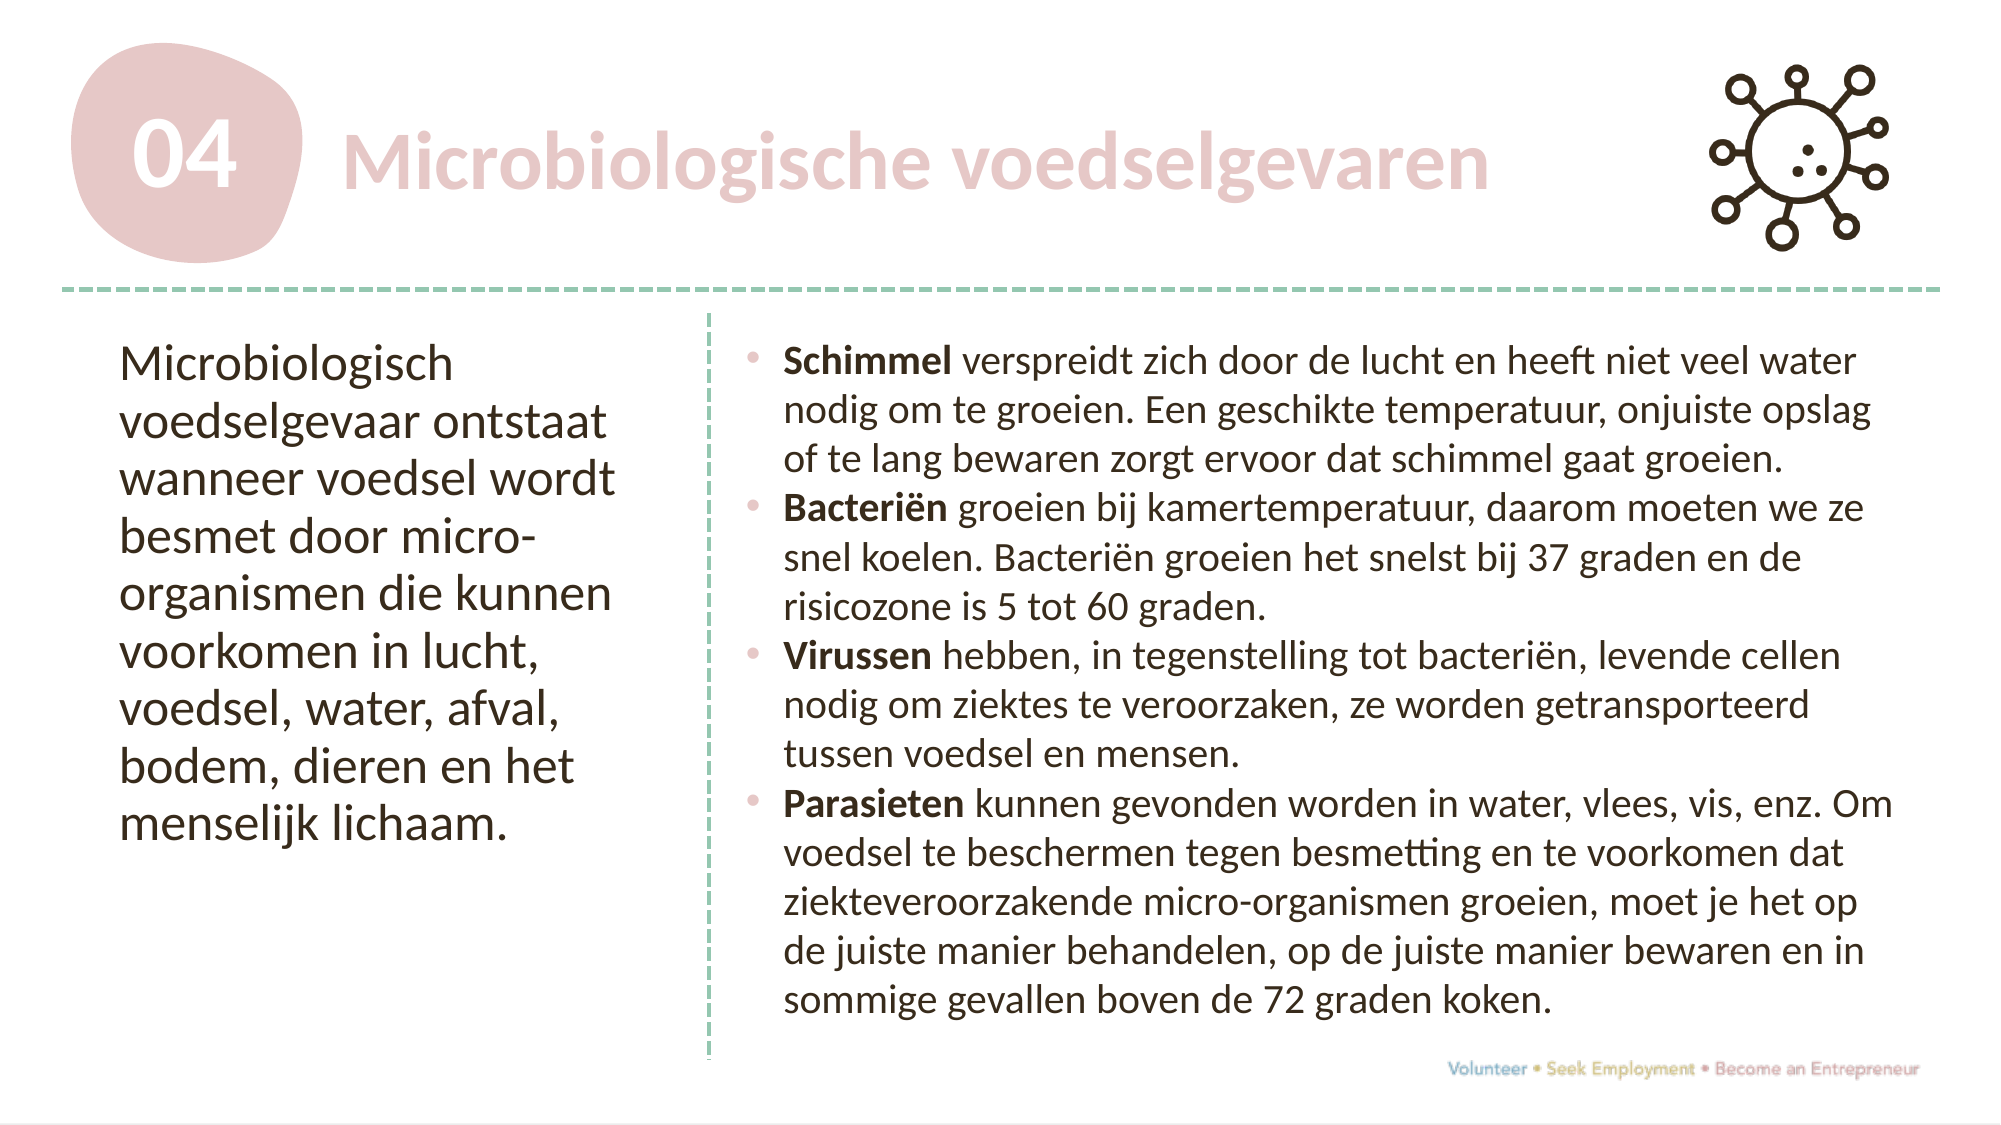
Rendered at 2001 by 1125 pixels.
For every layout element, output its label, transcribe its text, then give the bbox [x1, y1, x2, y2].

text_box [82, 42, 285, 90]
picture [1692, 43, 1908, 259]
picture [1418, 1046, 1971, 1103]
text_box Microbiologisch voedselgevaar ontstaat wanneer voedsel wordt besmet door micro-organismen die kunnen voorkomen in lucht, voedsel, water, afval, bodem, dieren en het menselijk lichaam. [104, 326, 679, 655]
text_box Schimmel verspreidt zich door de lucht en heeft niet veel water nodig om te groeien. Een geschikte temperatuur, onjuiste opslag of te lang bewaren zorgt ervoor dat schimmel gaat groeien. Bacteriën groeien bij kamertemperatuur, daarom moeten we ze snel koelen. Bacteriën groeien het snelst bij 37 graden en de risicozone is 5 tot 60 graden. Virussen hebben, in tegenstelling tot bacteriën, levende cellen nodig om ziektes te veroorzaken, ze worden getransporteerd tussen voedsel en mensen. Parasieten kunnen gevonden worden in water, vlees, vis, enz. Om voedsel te beschermen tegen besmetting en te voorkomen dat ziekteveroorzakende micro-organismen groeien, moet je het op de juiste manier behandelen, op de juiste manier bewaren en in sommige gevallen boven de 72 graden koken. [731, 326, 1918, 922]
text_box [105, 231, 278, 264]
text_box 04 [58, 90, 313, 231]
text_box Microbiologische voedselgevaren [327, 115, 1572, 238]
